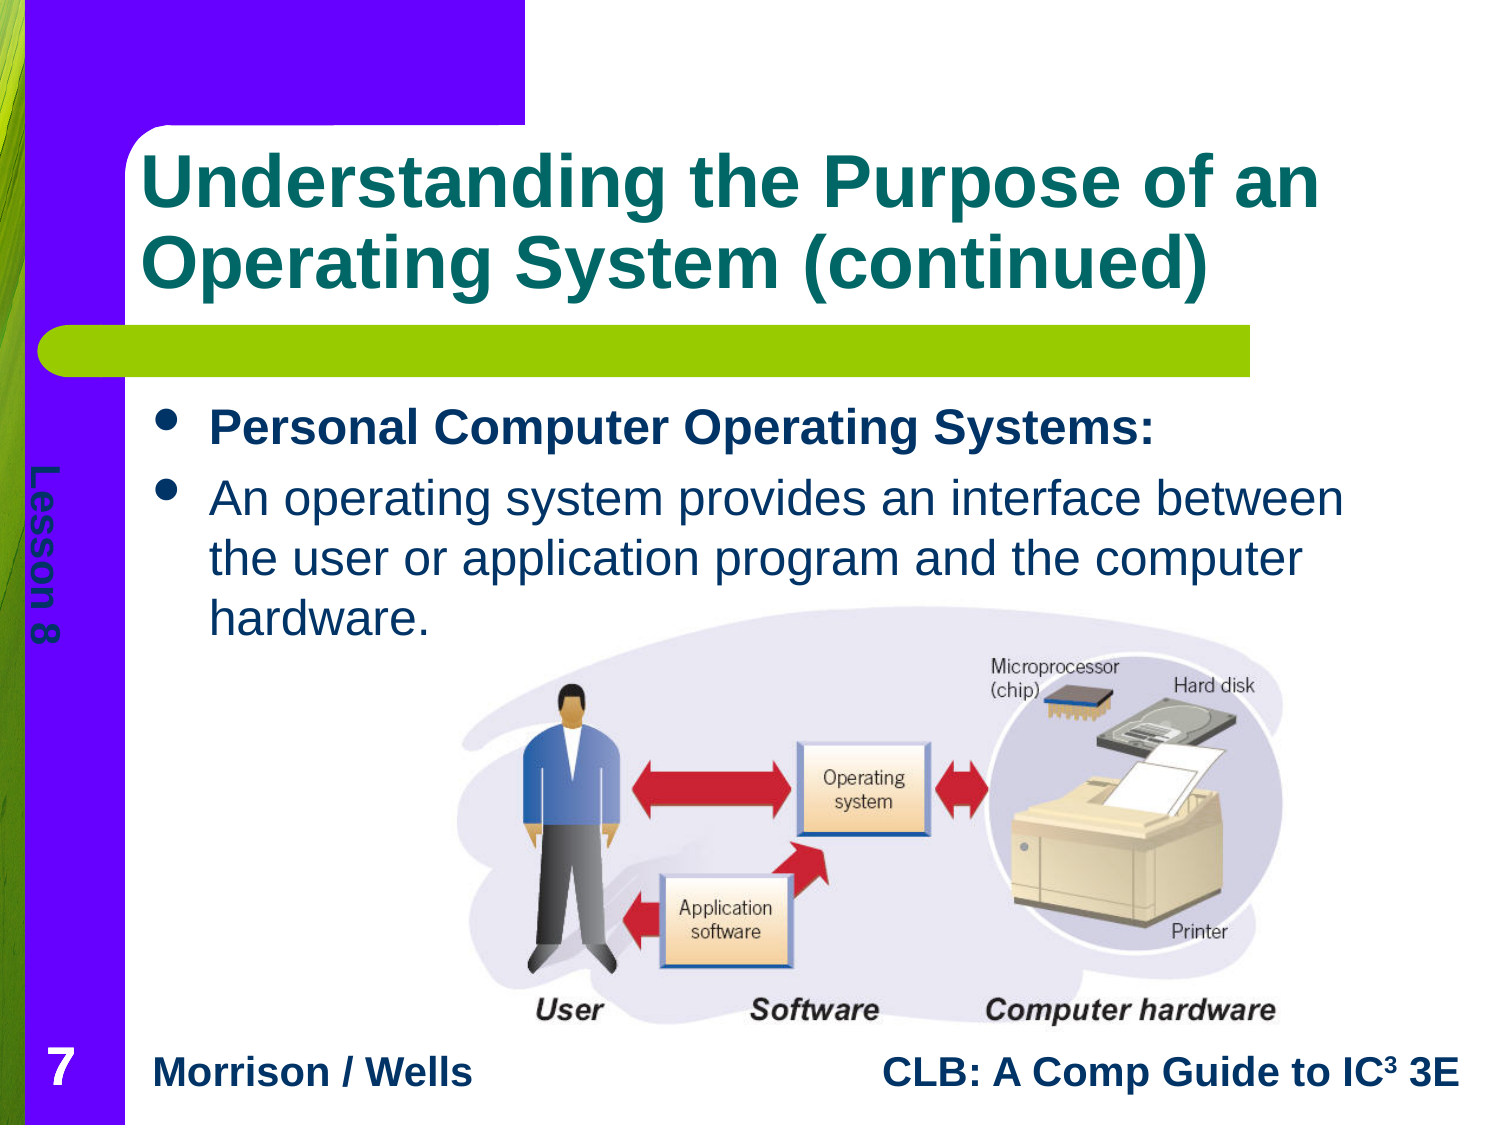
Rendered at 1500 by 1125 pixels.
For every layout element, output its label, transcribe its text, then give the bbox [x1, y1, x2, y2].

list Personal Computer Operating Systems: An operating system provides an interface between the user or application program and the computer hardware. [137, 387, 1400, 999]
text_box 7 [13, 1023, 111, 1105]
title Understanding the Purpose of an Operating System (continued) [124, 124, 1426, 313]
picture [0, 0, 25, 1125]
picture [449, 599, 1288, 1032]
